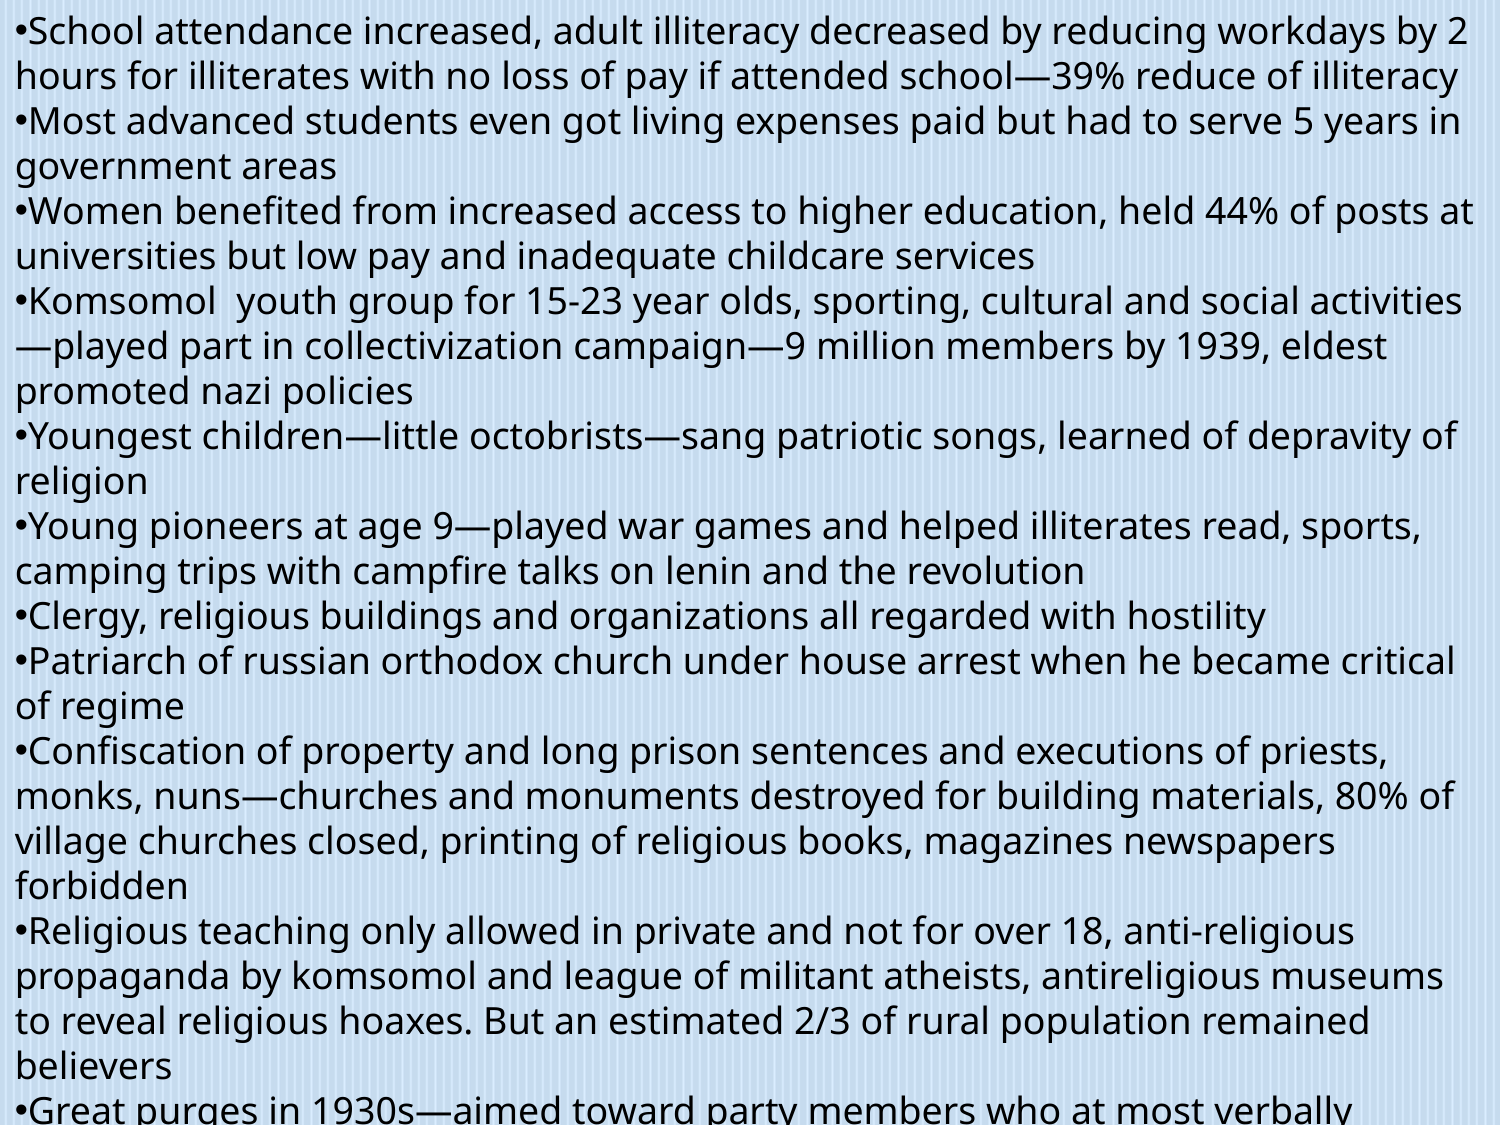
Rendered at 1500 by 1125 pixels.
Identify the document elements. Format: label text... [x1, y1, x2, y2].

text_box School attendance increased, adult illiteracy decreased by reducing workdays by 2 hours for illiterates with no loss of pay if attended school—39% reduce of illiteracy Most advanced students even got living expenses paid but had to serve 5 years in government areas Women benefited from increased access to higher education, held 44% of posts at universities but low pay and inadequate childcare services Komsomol youth group for 15-23 year olds, sporting, cultural and social activities—played part in collectivization campaign—9 million members by 1939, eldest promoted nazi policies Youngest children—little octobrists—sang patriotic songs, learned of depravity of religion Young pioneers at age 9—played war games and helped illiterates read, sports, camping trips with campfire talks on lenin and the revolution Clergy, religious buildings and organizations all regarded with hostility Patriarch of russian orthodox church under house arrest when he became critical of regime Confiscation of property and long prison sentences and executions of priests, monks, nuns—churches and monuments destroyed for building materials, 80% of village churches closed, printing of religious books, magazines newspapers forbidden Religious teaching only allowed in private and not for over 18, anti-religious propaganda by komsomol and league of militant atheists, antireligious museums to reveal religious hoaxes. But an estimated 2/3 of rural population remained believers Great purges in 1930s—aimed toward party members who at most verbally objected to stalin’s plans Show trials and confessions to absurd allegations (“plotting to restore capitalism”)—preemptive strike against anyone with power base and independent thought Following assassination of Kirov, NKVD rounded up old bolsheviks and those who knew of stalin’s minor role in the revolution, lenin’s testament and stalin’s failure of collectivization [0, 0, 1500, 1125]
